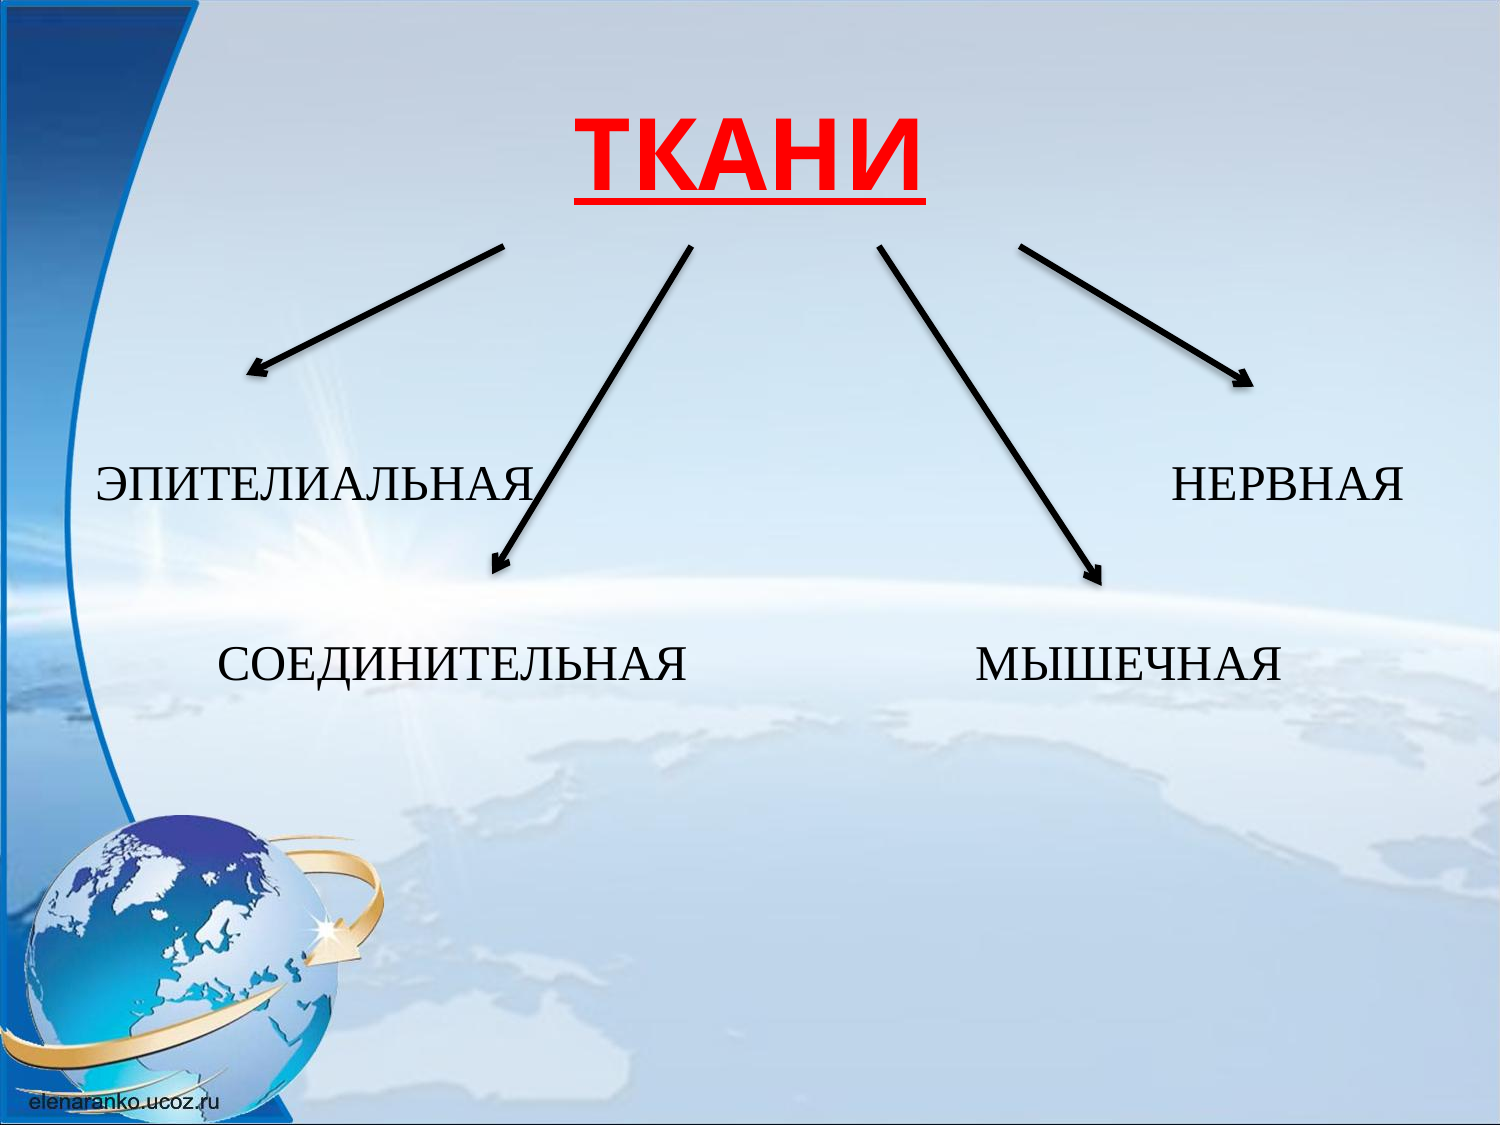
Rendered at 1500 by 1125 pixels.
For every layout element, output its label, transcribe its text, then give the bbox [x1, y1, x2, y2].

picture [0, 0, 1500, 1125]
title ТКАНИ ЭПИТЕЛИАЛЬНАЯ НЕРВНАЯ СОЕДИНИТЕЛЬНАЯ МЫШЕЧНАЯ [75, 45, 1425, 856]
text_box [820, 304, 1161, 528]
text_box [427, 310, 756, 510]
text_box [245, 245, 505, 376]
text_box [1019, 245, 1255, 387]
